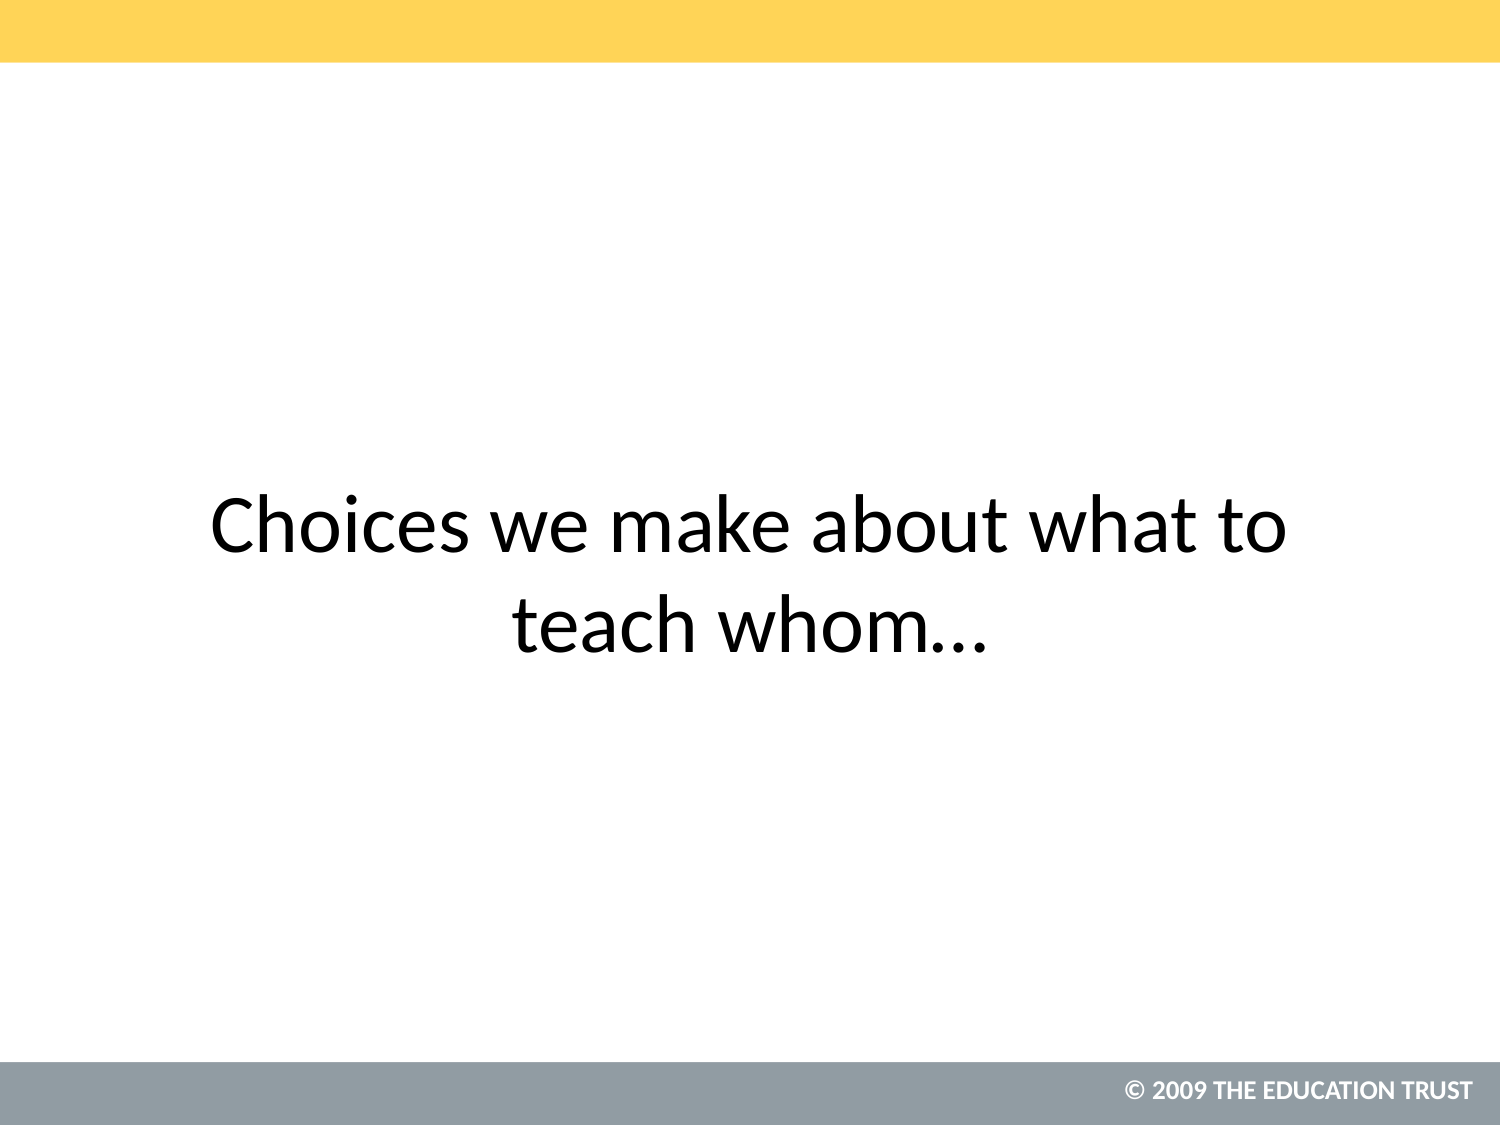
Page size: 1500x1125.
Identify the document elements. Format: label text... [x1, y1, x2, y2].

title Choices we make about what to teach whom… [112, 274, 1388, 863]
